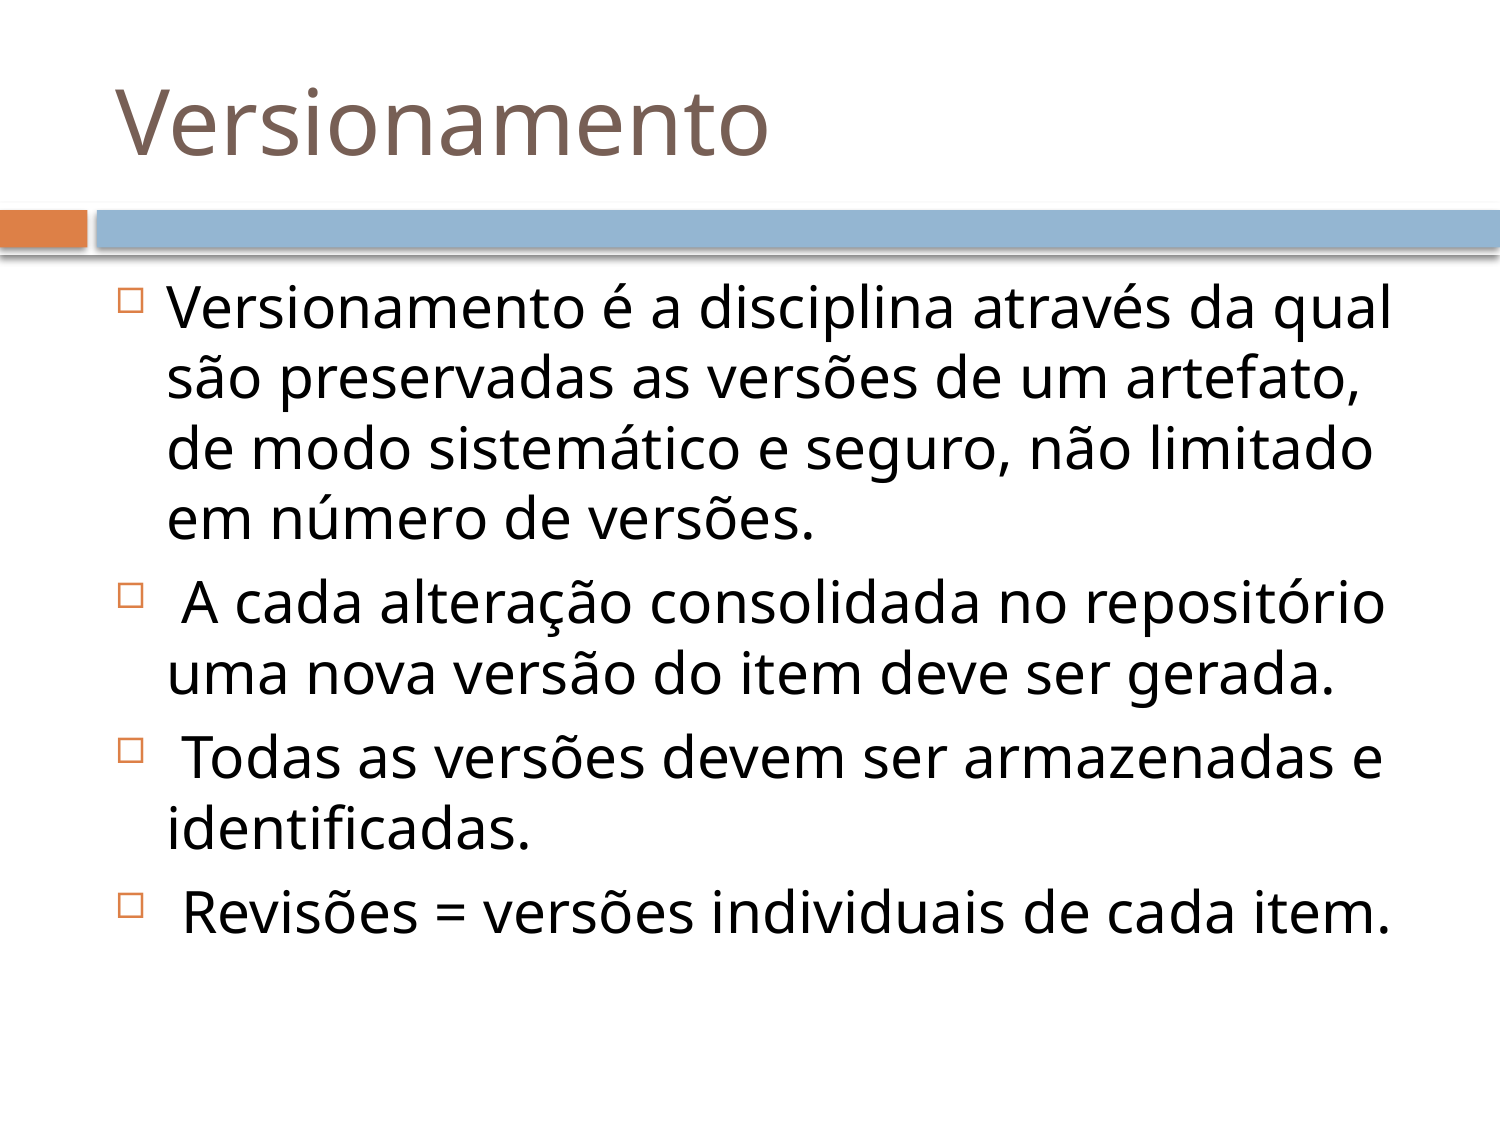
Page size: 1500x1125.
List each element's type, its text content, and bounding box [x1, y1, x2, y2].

title Versionamento [100, 37, 1438, 200]
list Versionamento é a disciplina através da qual são preservadas as versões de um artefato, de modo sistemático e seguro, não limitado em número de versões. A cada alteração consolidada no repositório uma nova versão do item deve ser gerada. Todas as versões devem ser armazenadas e identificadas. Revisões = versões individuais de cada item. [100, 262, 1438, 1000]
